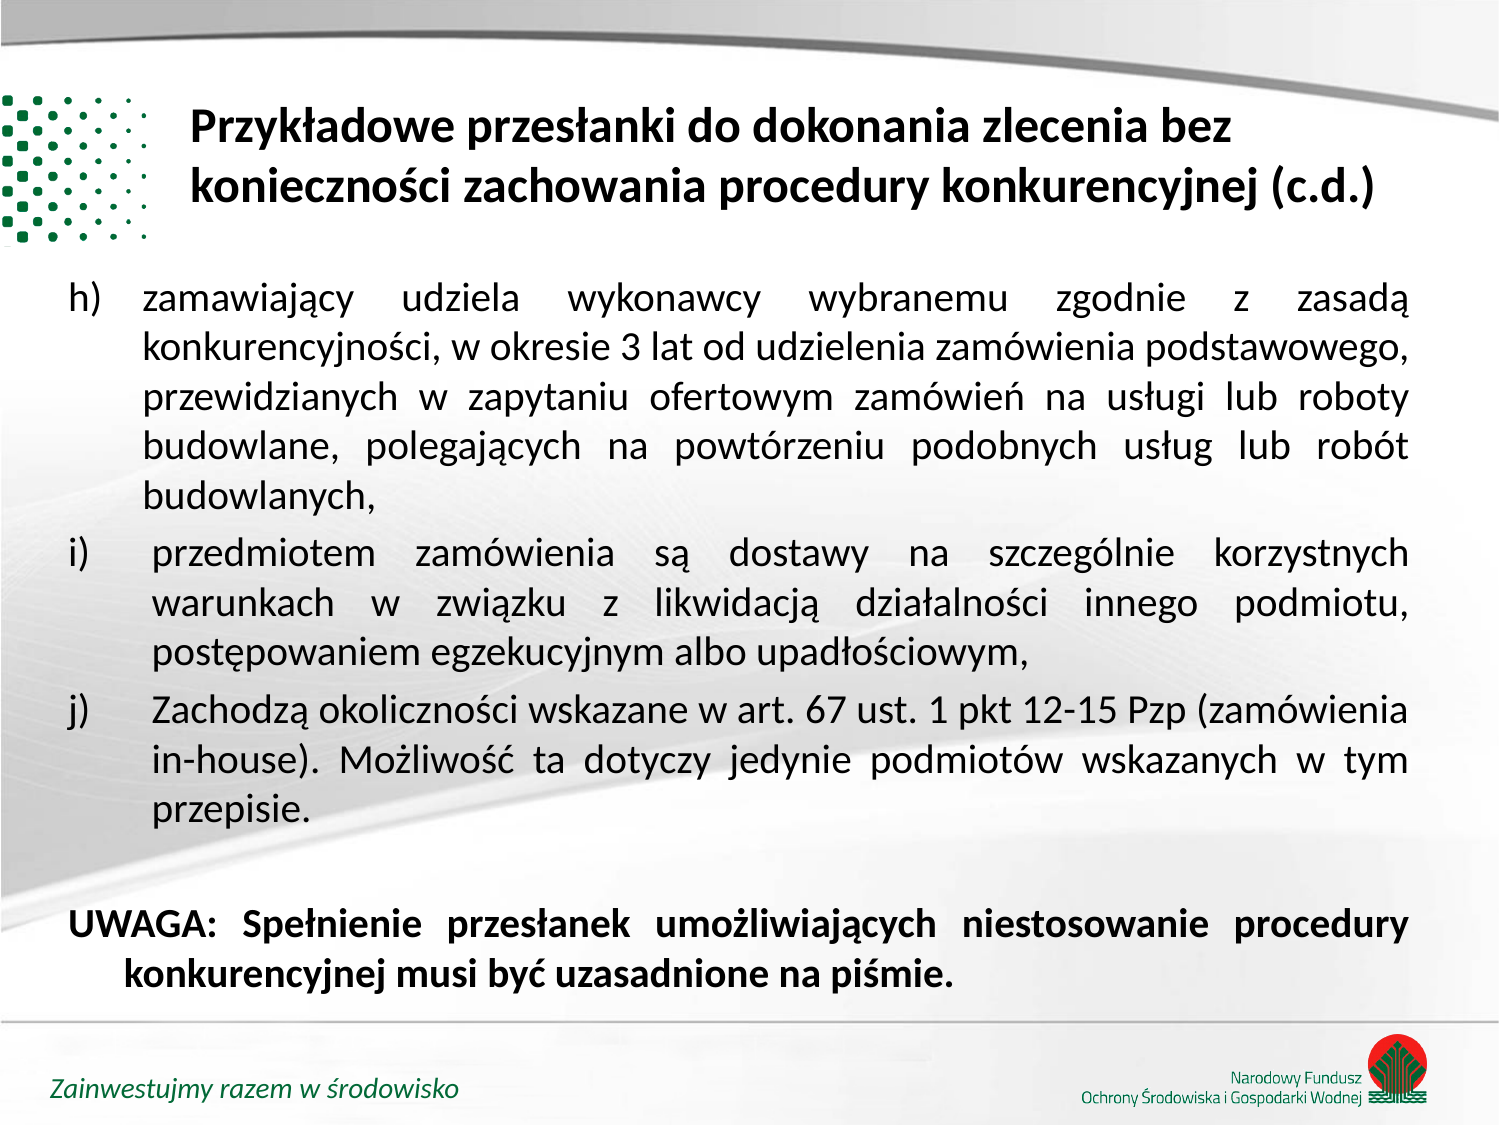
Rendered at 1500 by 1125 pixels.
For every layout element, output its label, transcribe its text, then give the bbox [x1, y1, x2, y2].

picture [0, 0, 1499, 1125]
list zamawiający udziela wykonawcy wybranemu zgodnie z zasadą konkurencyjności, w okresie 3 lat od udzielenia zamówienia podstawowego, przewidzianych w zapytaniu ofertowym zamówień na usługi lub roboty budowlane, polegających na powtórzeniu podobnych usług lub robót budowlanych, przedmiotem zamówienia są dostawy na szczególnie korzystnych warunkach w związku z likwidacją działalności innego podmiotu, postępowaniem egzekucyjnym albo upadłościowym, Zachodzą okoliczności wskazane w art. 67 ust. 1 pkt 12-15 Pzp (zamówienia in-house). Możliwość ta dotyczy jedynie podmiotów wskazanych w tym przepisie. UWAGA: Spełnienie przesłanek umożliwiających niestosowanie procedury konkurencyjnej musi być uzasadnione na piśmie. [53, 262, 1425, 1005]
title Przykładowe przesłanki do dokonania zlecenia bez konieczności zachowania procedury konkurencyjnej (c.d.) [175, 58, 1425, 247]
